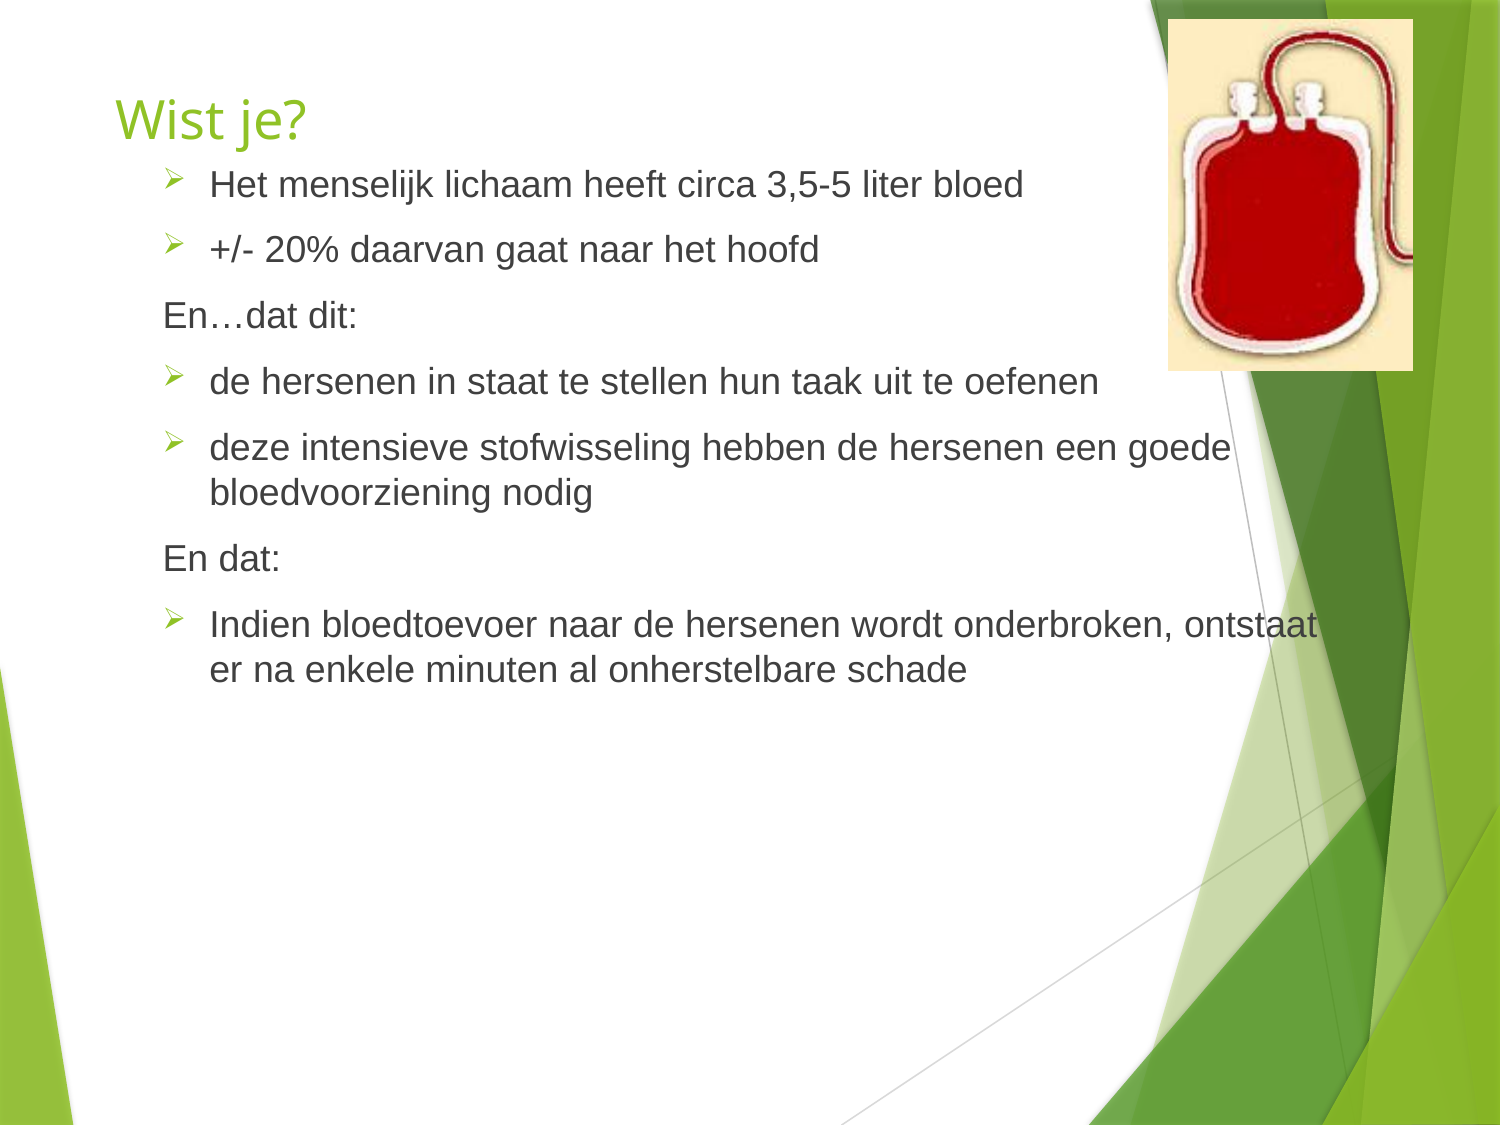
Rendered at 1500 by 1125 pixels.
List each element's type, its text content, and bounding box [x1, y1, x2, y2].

picture [1167, 18, 1414, 372]
list Het menselijk lichaam heeft circa 3,5-5 liter bloed +/- 20% daarvan gaat naar het hoofd En…dat dit: de hersenen in staat te stellen hun taak uit te oefenen deze intensieve stofwisseling hebben de hersenen een goede bloedvoorziening nodig En dat: Indien bloedtoevoer naar de hersenen wordt onderbroken, ontstaat er na enkele minuten al onherstelbare schade [147, 152, 1366, 908]
title Wist je? [100, 78, 1162, 158]
